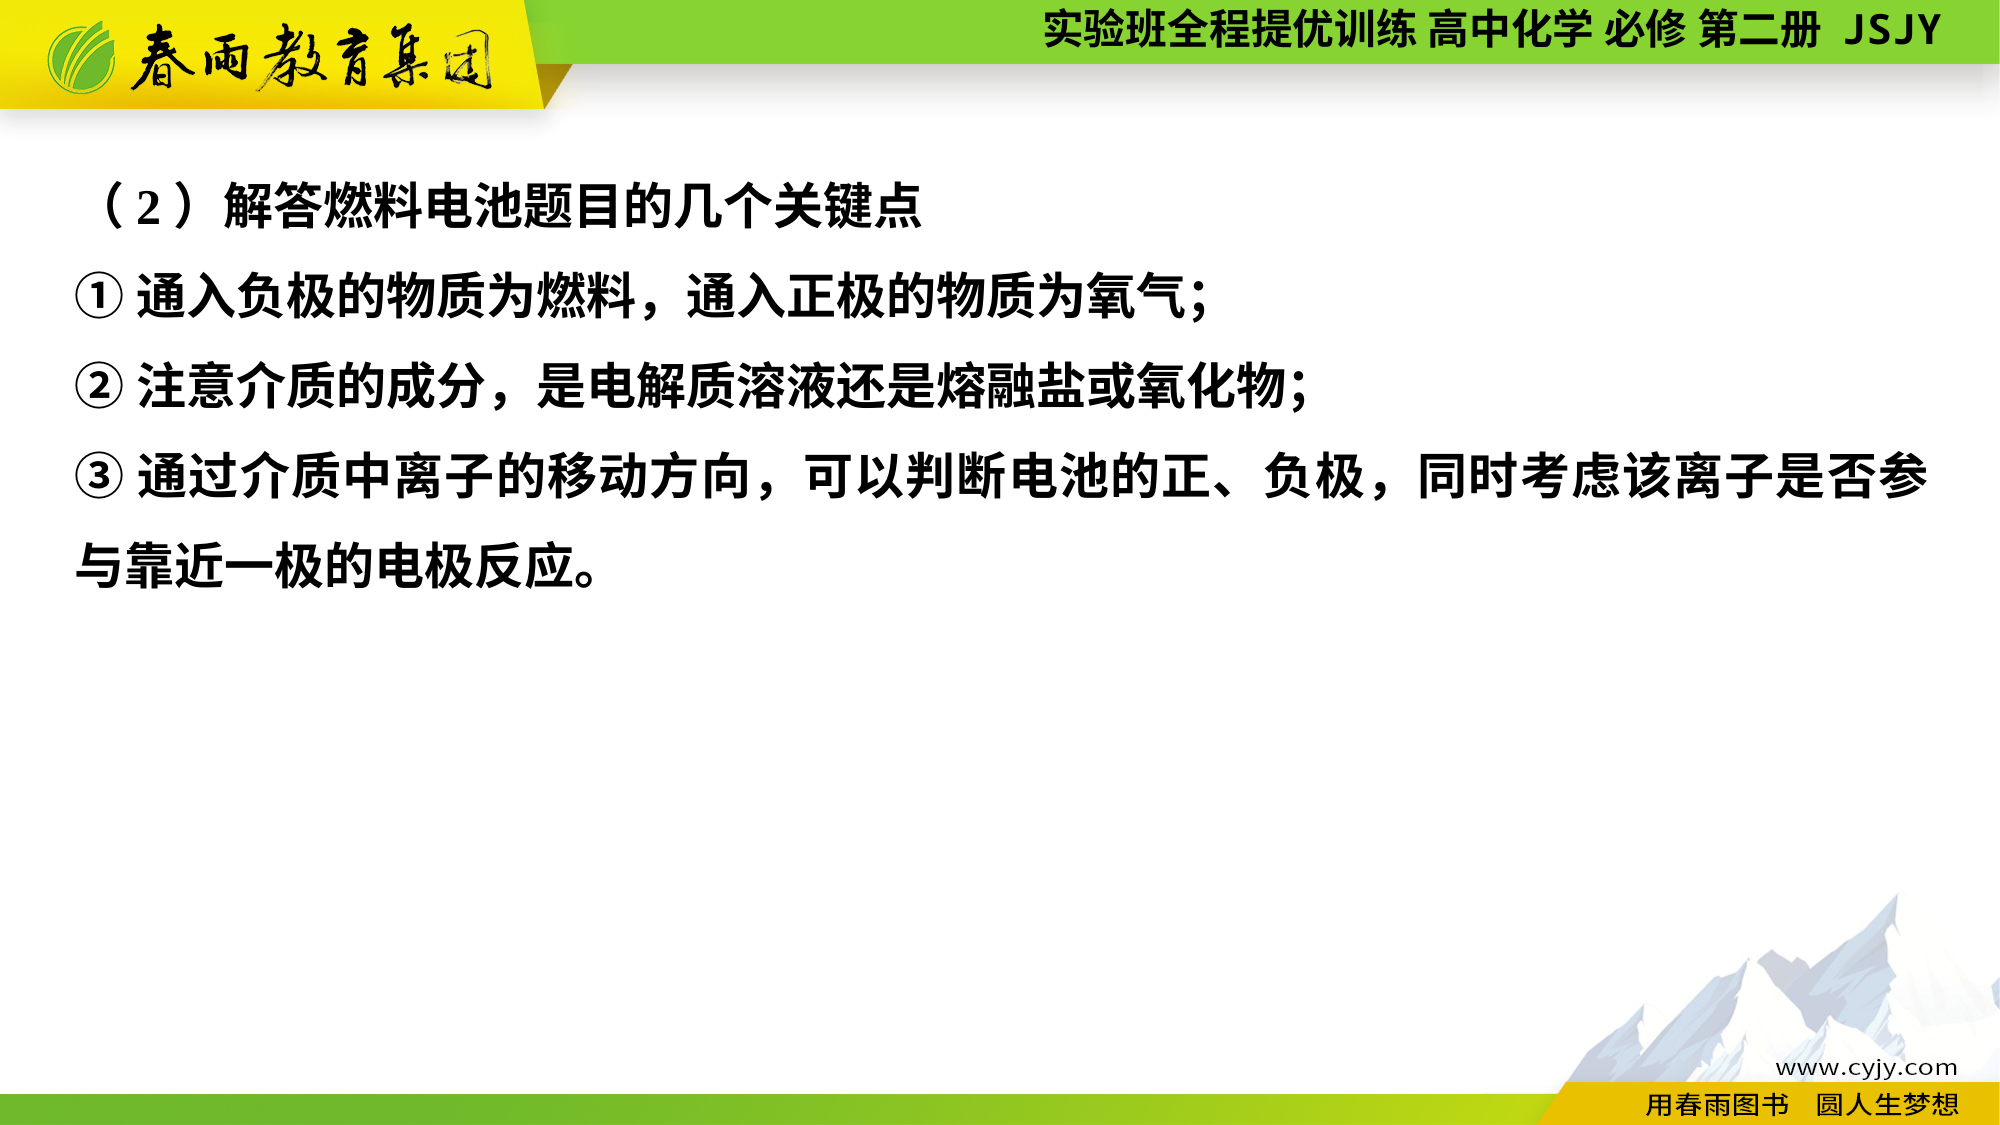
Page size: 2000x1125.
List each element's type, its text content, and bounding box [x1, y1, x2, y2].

list （2）解答燃料电池题目的几个关键点 ①通入负极的物质为燃料，通入正极的物质为氧气； ②注意介质的成分，是电解质溶液还是熔融盐或氧化物； ③通过介质中离子的移动方向，可以判断电池的正、负极，同时考虑该离子是否参与靠近一极的电极反应。 [59, 137, 1944, 596]
picture [0, 0, 2000, 1125]
